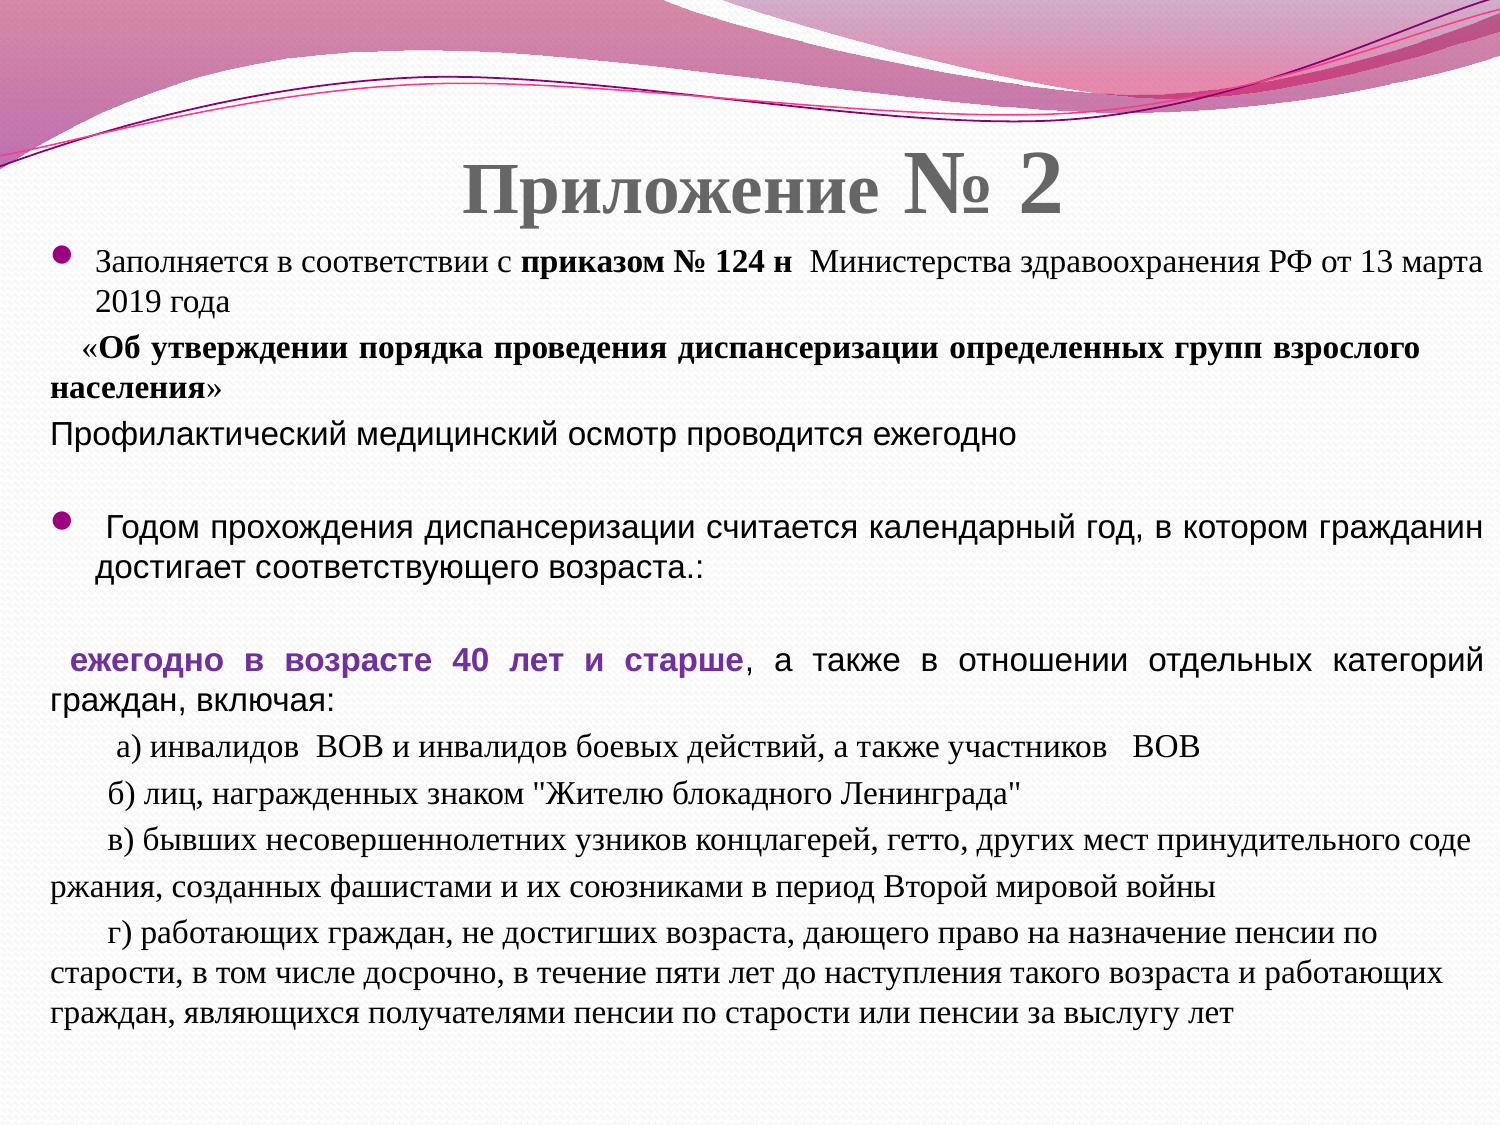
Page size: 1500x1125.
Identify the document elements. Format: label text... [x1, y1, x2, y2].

list Заполняется в соответствии с приказом № 124 н Министерства здравоохранения РФ от 13 марта 2019 года «Об утверждении порядка проведения диспансеризации определенных групп взрослого населения» Профилактический медицинский осмотр проводится ежегодно Годом прохождения диспансеризации считается календарный год, в котором гражданин достигает соответствующего возраста.: ежегодно в возрасте 40 лет и старше, а также в отношении отдельных категорий граждан, включая: а) инвалидов ВОВ и инвалидов боевых действий, а также участников ВОВ б) лиц, награжденных знаком "Жителю блокадного Ленинграда" в) бывших несовершеннолетних узников концлагерей, гетто, других мест принудительного соде ржания, созданных фашистами и их союзниками в период Второй мировой войны г) работающих граждан, не достигших возраста, дающего право на назначение пенсии по старости, в том числе досрочно, в течение пяти лет до наступления такого возраста и работающих граждан, являющихся получателями пенсии по старости или пенсии за выслугу лет [35, 231, 1500, 1095]
title Приложение № 2 [88, 113, 1439, 231]
